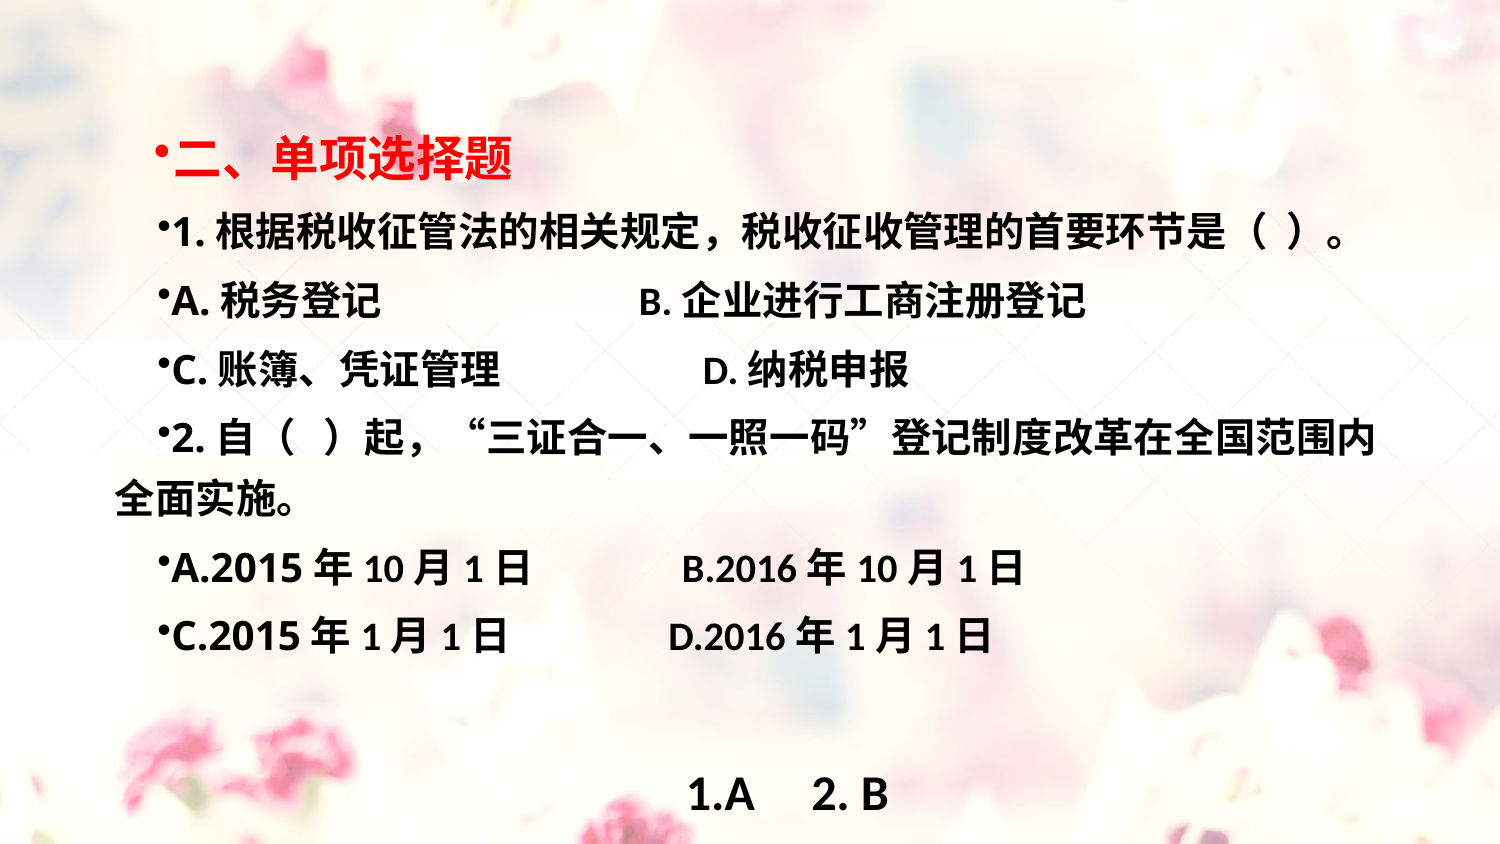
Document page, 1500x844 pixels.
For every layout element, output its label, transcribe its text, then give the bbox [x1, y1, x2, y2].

list 二、单项选择题 1.根据税收征管法的相关规定，税收征收管理的首要环节是（ ）。 A.税务登记 B.企业进行工商注册登记 C.账簿、凭证管理 D.纳税申报 2.自（ ）起，“三证合一、一照一码”登记制度改革在全国范围内全面实施。 A.2015年10月1日 B.2016年10月1日 C.2015年1月1日 D.2016年1月1日 [48, 107, 1400, 665]
picture [0, 0, 1500, 844]
text_box 1.A 2. B [671, 753, 936, 828]
